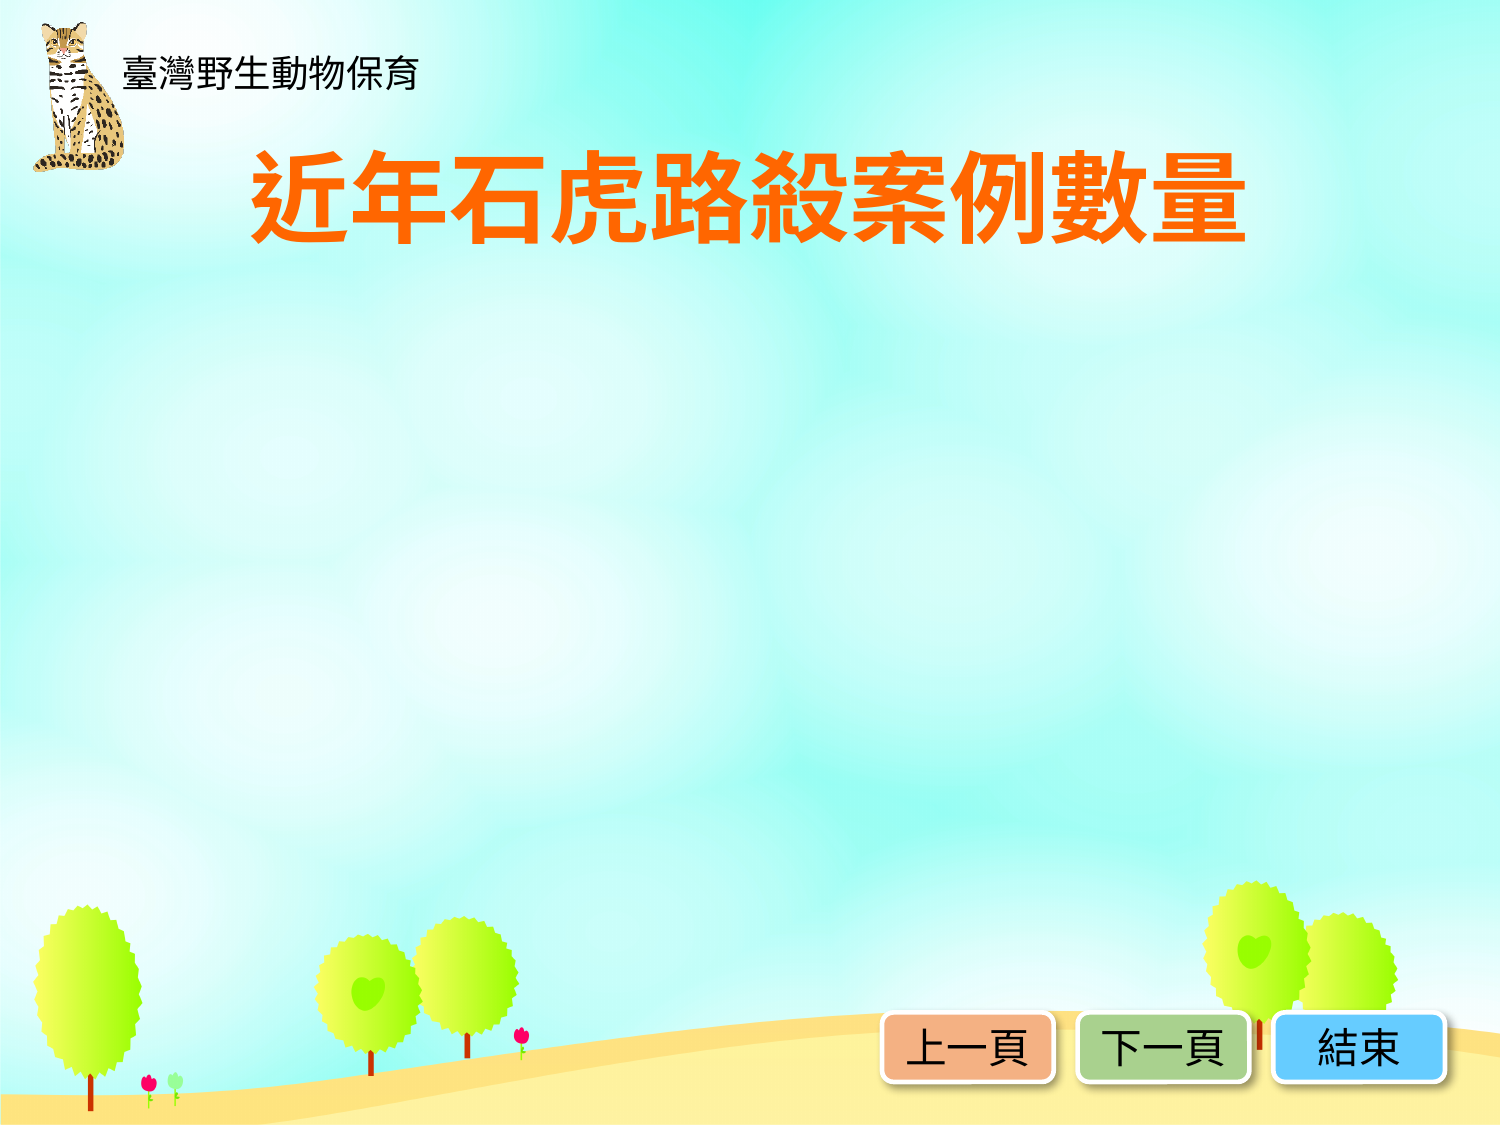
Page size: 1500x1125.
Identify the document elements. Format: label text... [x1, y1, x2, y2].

picture [0, 0, 1500, 1125]
text_box 下一頁 [1076, 1011, 1251, 1083]
text_box 結束 [1272, 1011, 1447, 1083]
title 近年石虎路殺案例數量 [103, 94, 1397, 313]
text_box 上一頁 [880, 1011, 1055, 1083]
